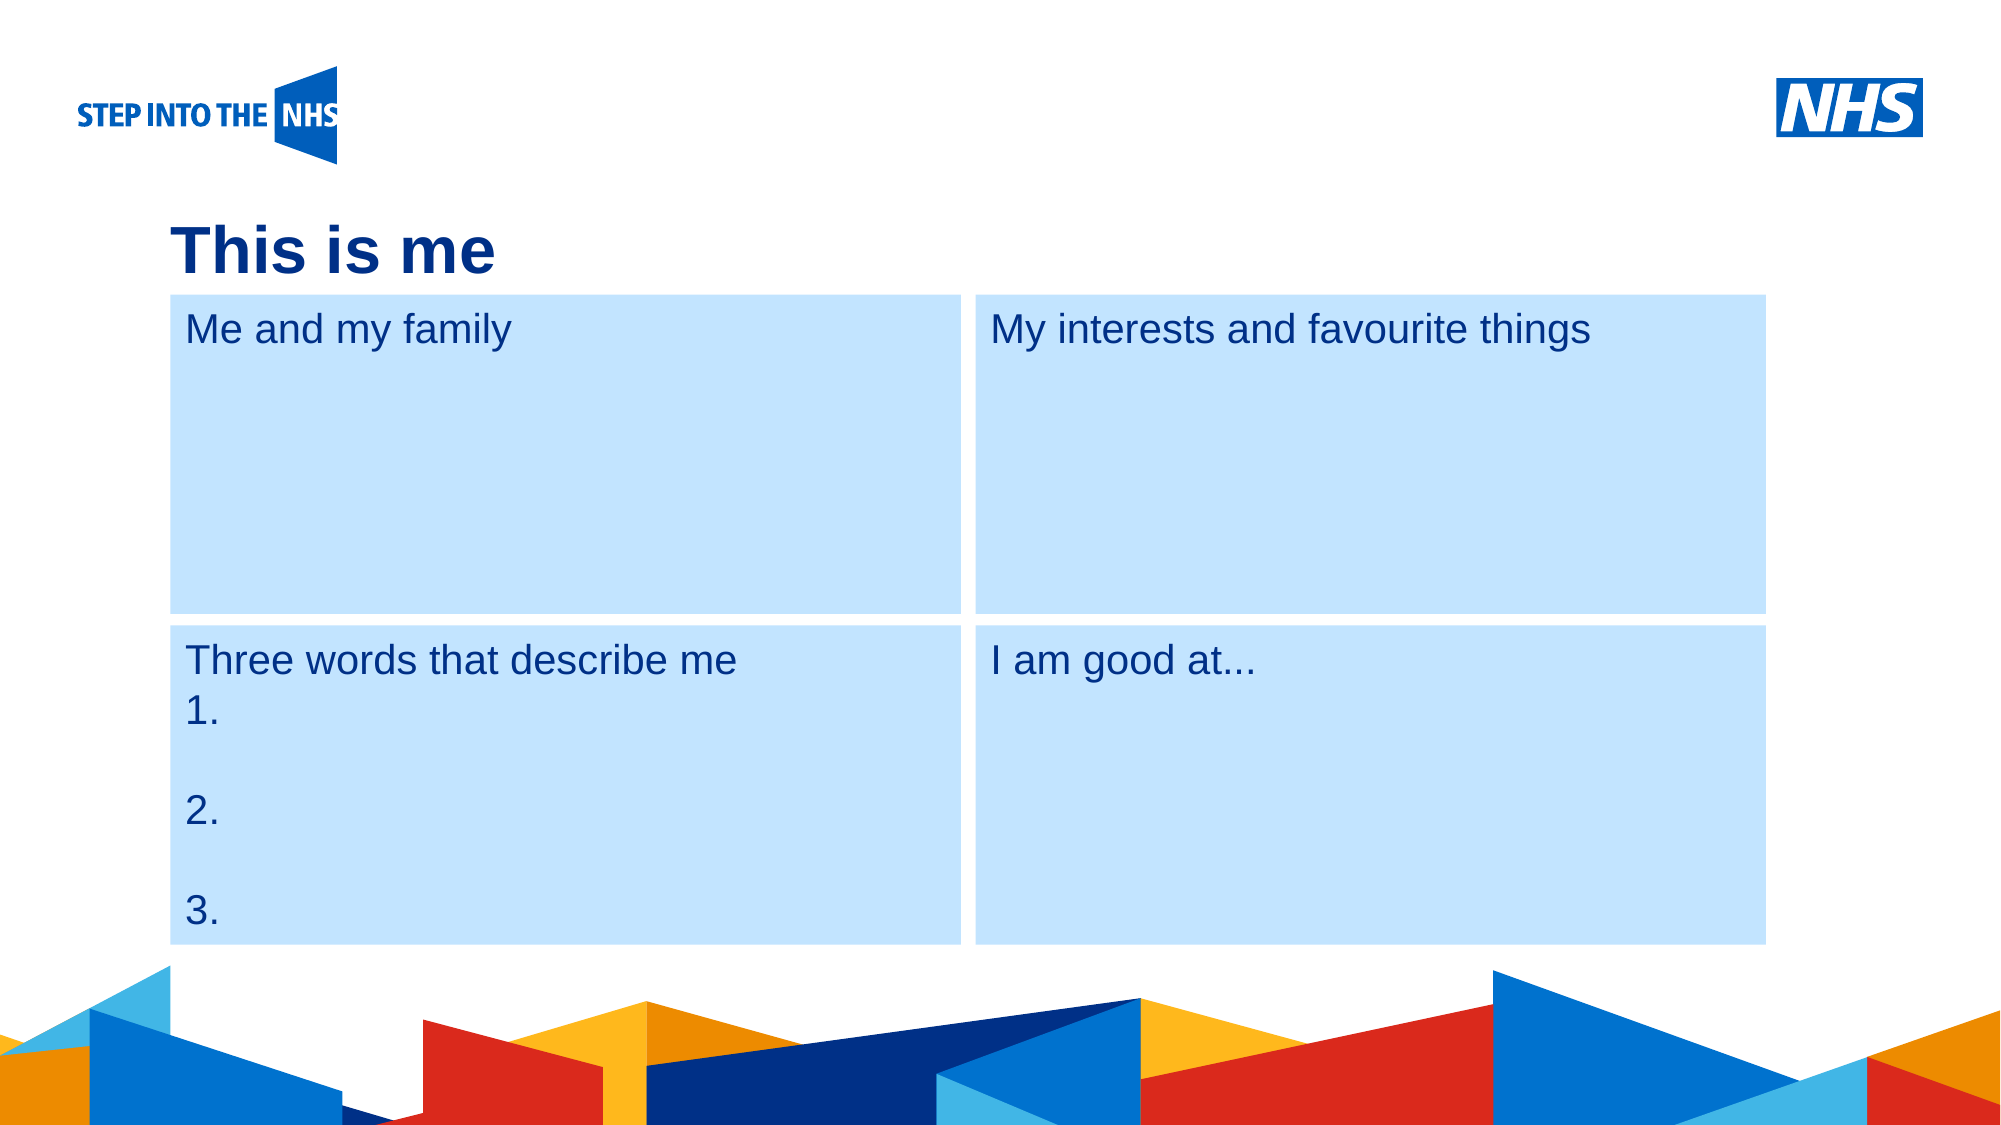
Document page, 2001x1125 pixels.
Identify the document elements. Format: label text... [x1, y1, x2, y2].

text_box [170, 294, 1767, 945]
title This is me [170, 216, 1812, 307]
